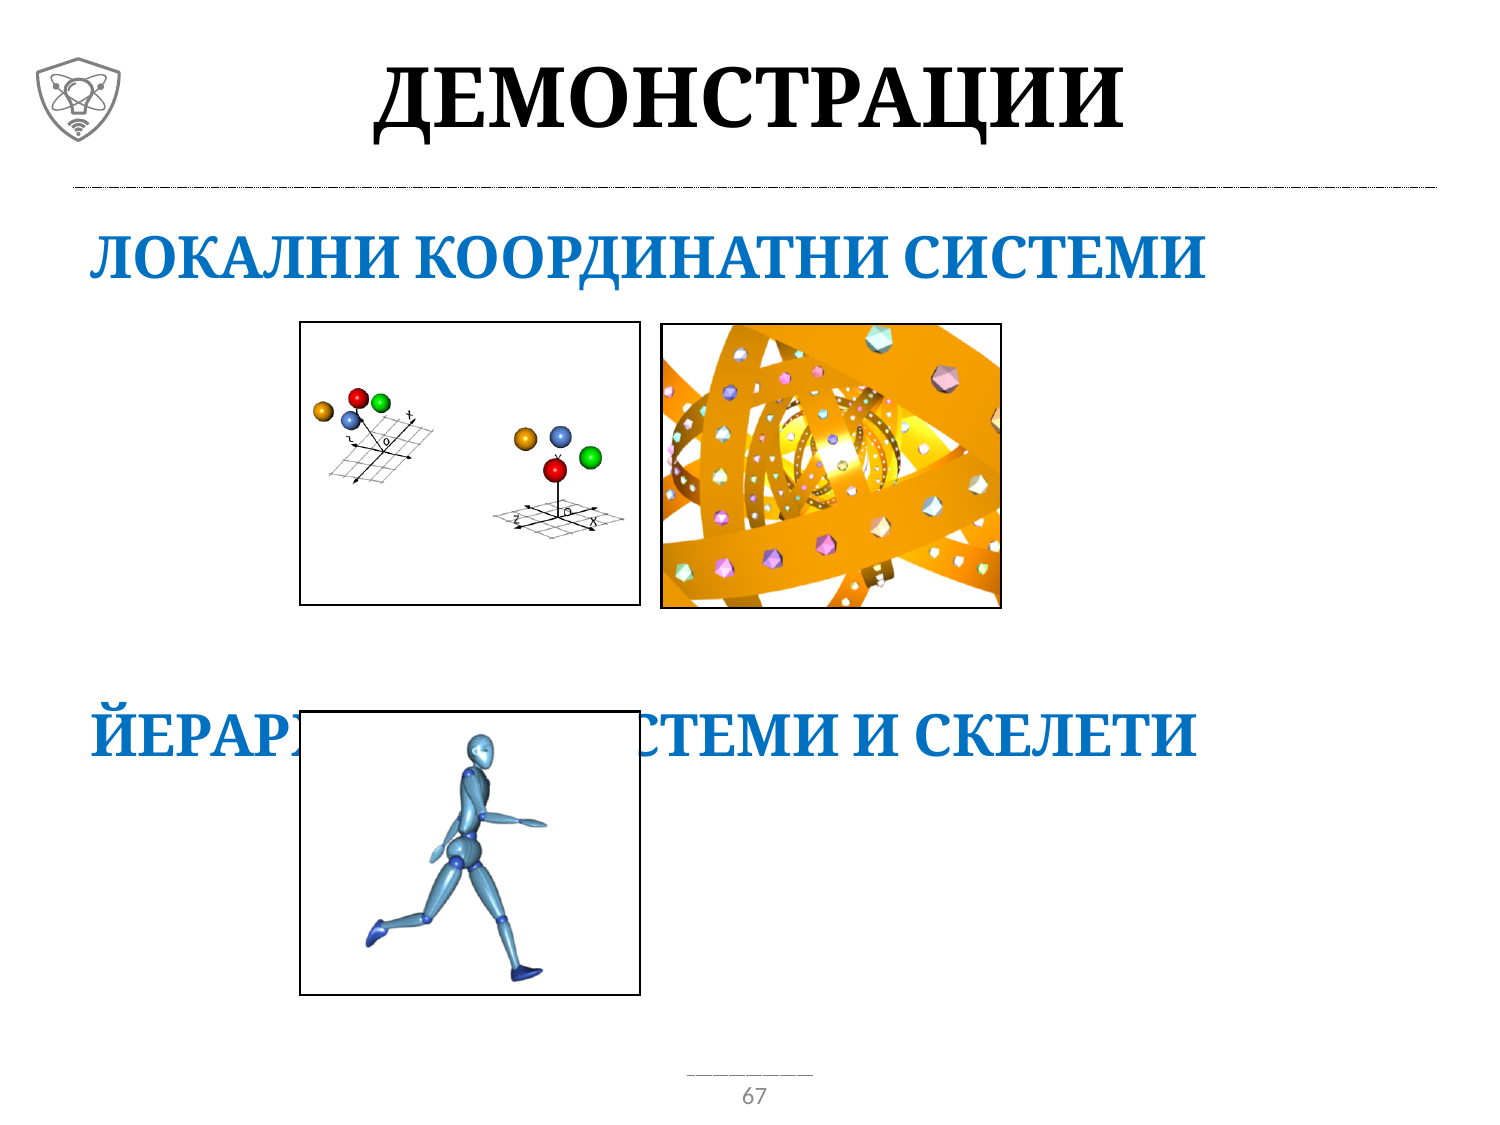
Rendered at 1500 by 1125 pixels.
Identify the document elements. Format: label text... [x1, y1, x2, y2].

picture [300, 323, 639, 604]
picture [662, 324, 1001, 607]
title Демонстрации [0, 0, 1500, 188]
picture [300, 712, 639, 994]
slide_number 67 [579, 1065, 930, 1125]
list Локални координатни системи Йерархични системи и скелети [75, 212, 1450, 1063]
